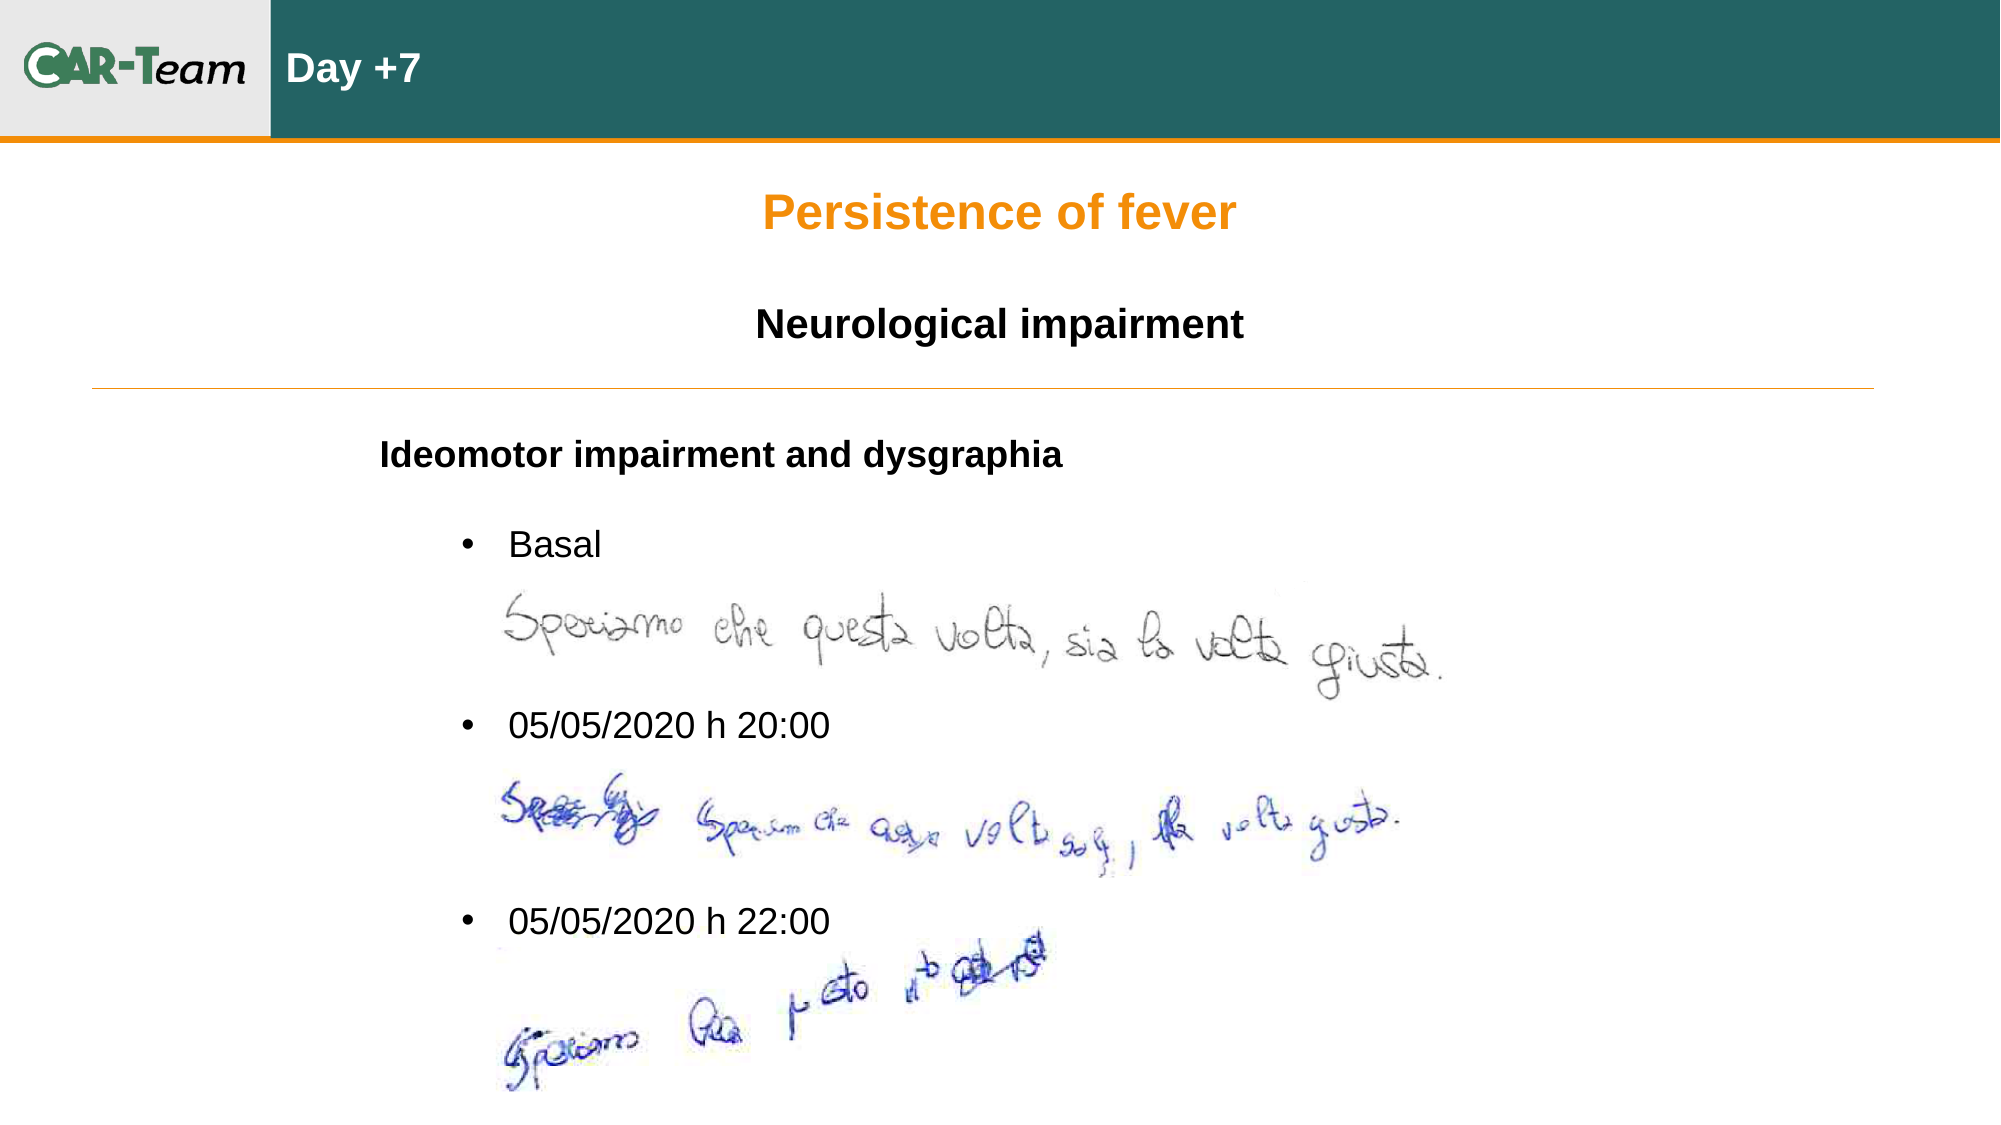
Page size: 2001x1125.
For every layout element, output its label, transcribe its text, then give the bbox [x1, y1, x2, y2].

text_box Ideomotor impairment and dysgraphia [364, 422, 1262, 483]
text_box Neurological impairment [740, 289, 1260, 355]
picture [24, 42, 245, 88]
text_box Persistence of fever [747, 171, 1253, 247]
title Day +7 [270, 0, 1996, 139]
picture [488, 760, 1405, 878]
text_box 05/05/2020 h 20:00 [446, 694, 1344, 754]
picture [492, 926, 1071, 1098]
picture [488, 580, 1450, 722]
text_box Basal [446, 513, 1344, 573]
text_box 05/05/2020 h 22:00 [446, 889, 1344, 950]
